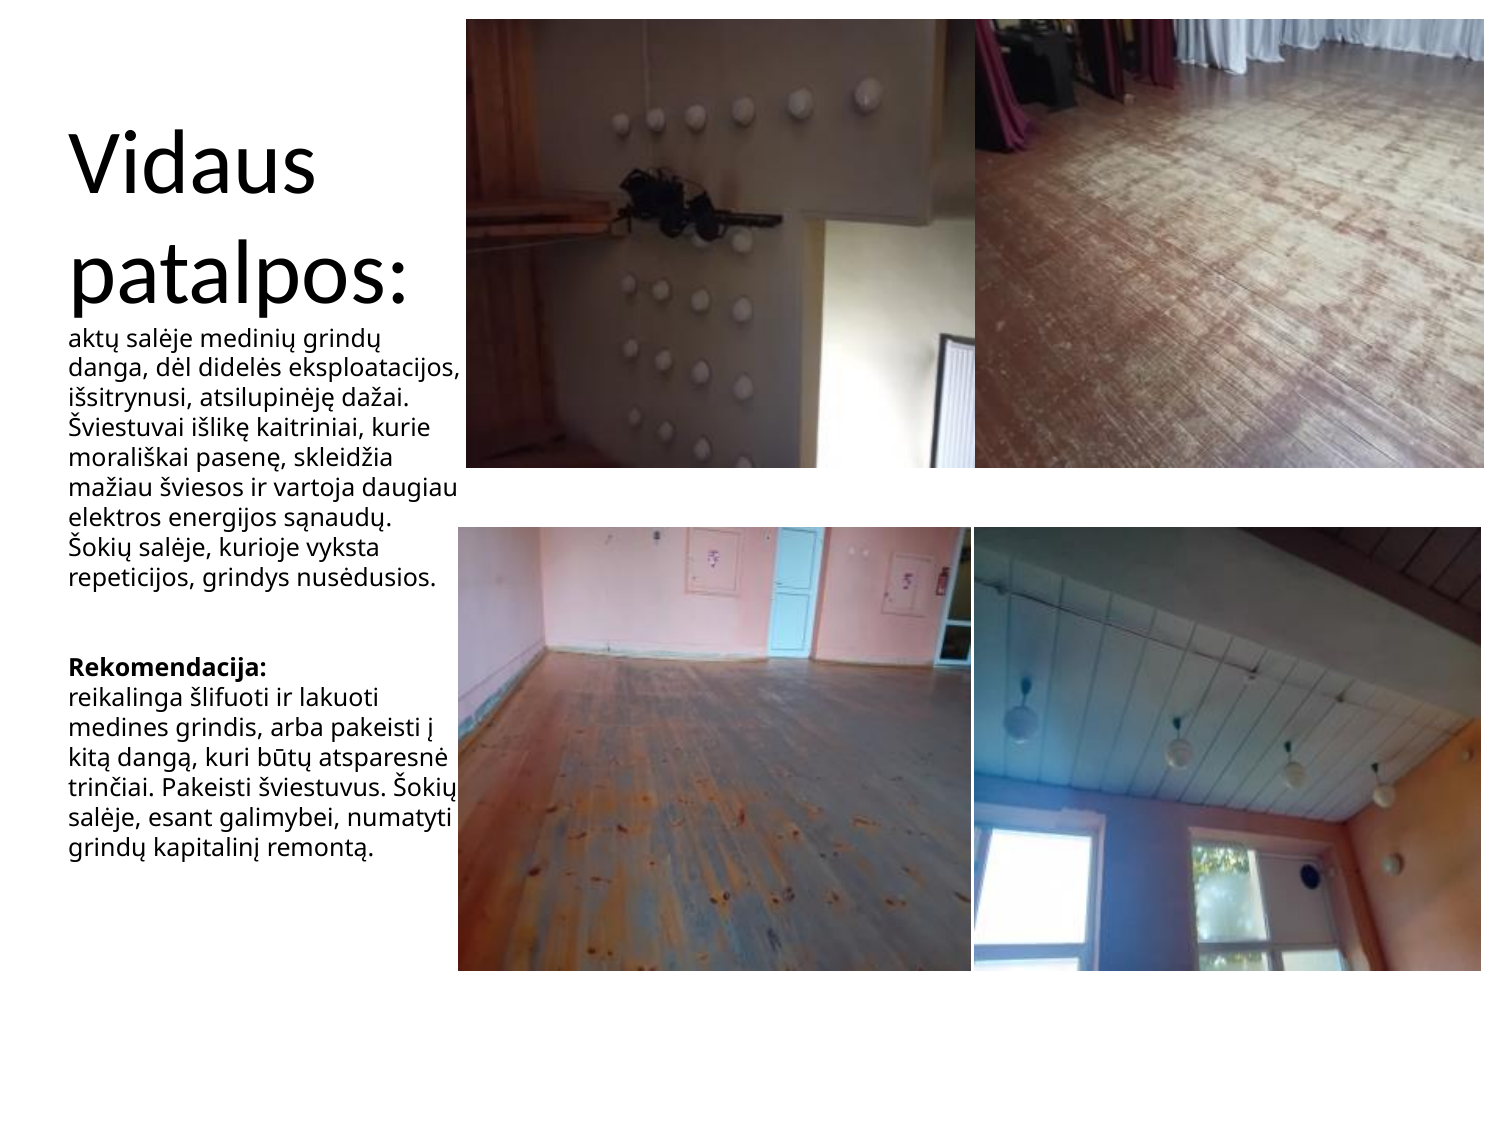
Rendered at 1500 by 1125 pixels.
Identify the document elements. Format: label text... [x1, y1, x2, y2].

picture [974, 526, 1481, 971]
title Vidaus patalpos: aktų salėje medinių grindų danga, dėl didelės eksploatacijos, išsitrynusi, atsilupinėję dažai. Šviestuvai išlikę kaitriniai, kurie morališkai pasenę, skleidžia mažiau šviesos ir vartoja daugiau elektros energijos sąnaudų. Šokių salėje, kurioje vyksta repeticijos, grindys nusėdusios. Rekomendacija: reikalinga šlifuoti ir lakuoti medines grindis, arba pakeisti į kitą dangą, kuri būtų atsparesnė trinčiai. Pakeisti šviestuvus. Šokių salėje, esant galimybei, numatyti grindų kapitalinį remontą. [53, 42, 481, 950]
picture [458, 526, 972, 971]
picture [466, 18, 975, 469]
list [975, 18, 1485, 469]
